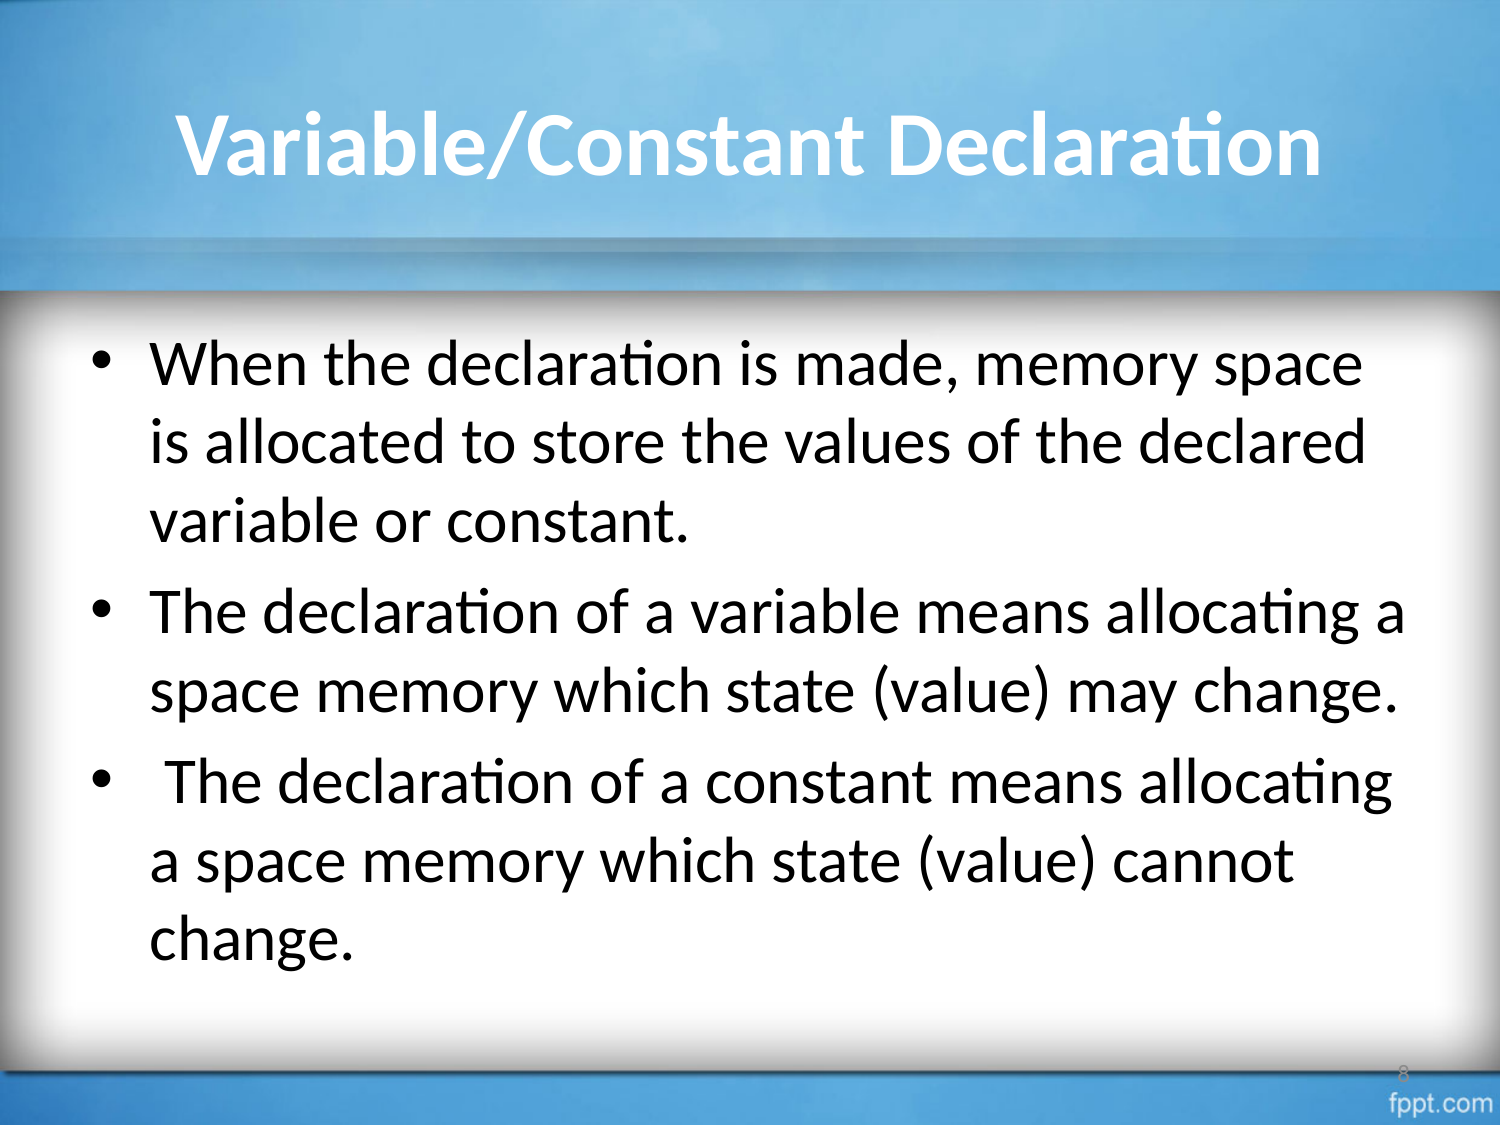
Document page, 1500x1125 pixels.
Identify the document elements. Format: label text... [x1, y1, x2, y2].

title Variable/Constant Declaration [75, 45, 1425, 233]
picture [0, 0, 1500, 1125]
list When the declaration is made, memory space is allocated to store the values of the declared variable or constant. The declaration of a variable means allocating a space memory which state (value) may change. The declaration of a constant means allocating a space memory which state (value) cannot change. [75, 312, 1425, 1005]
slide_number 8 [1074, 1042, 1425, 1103]
